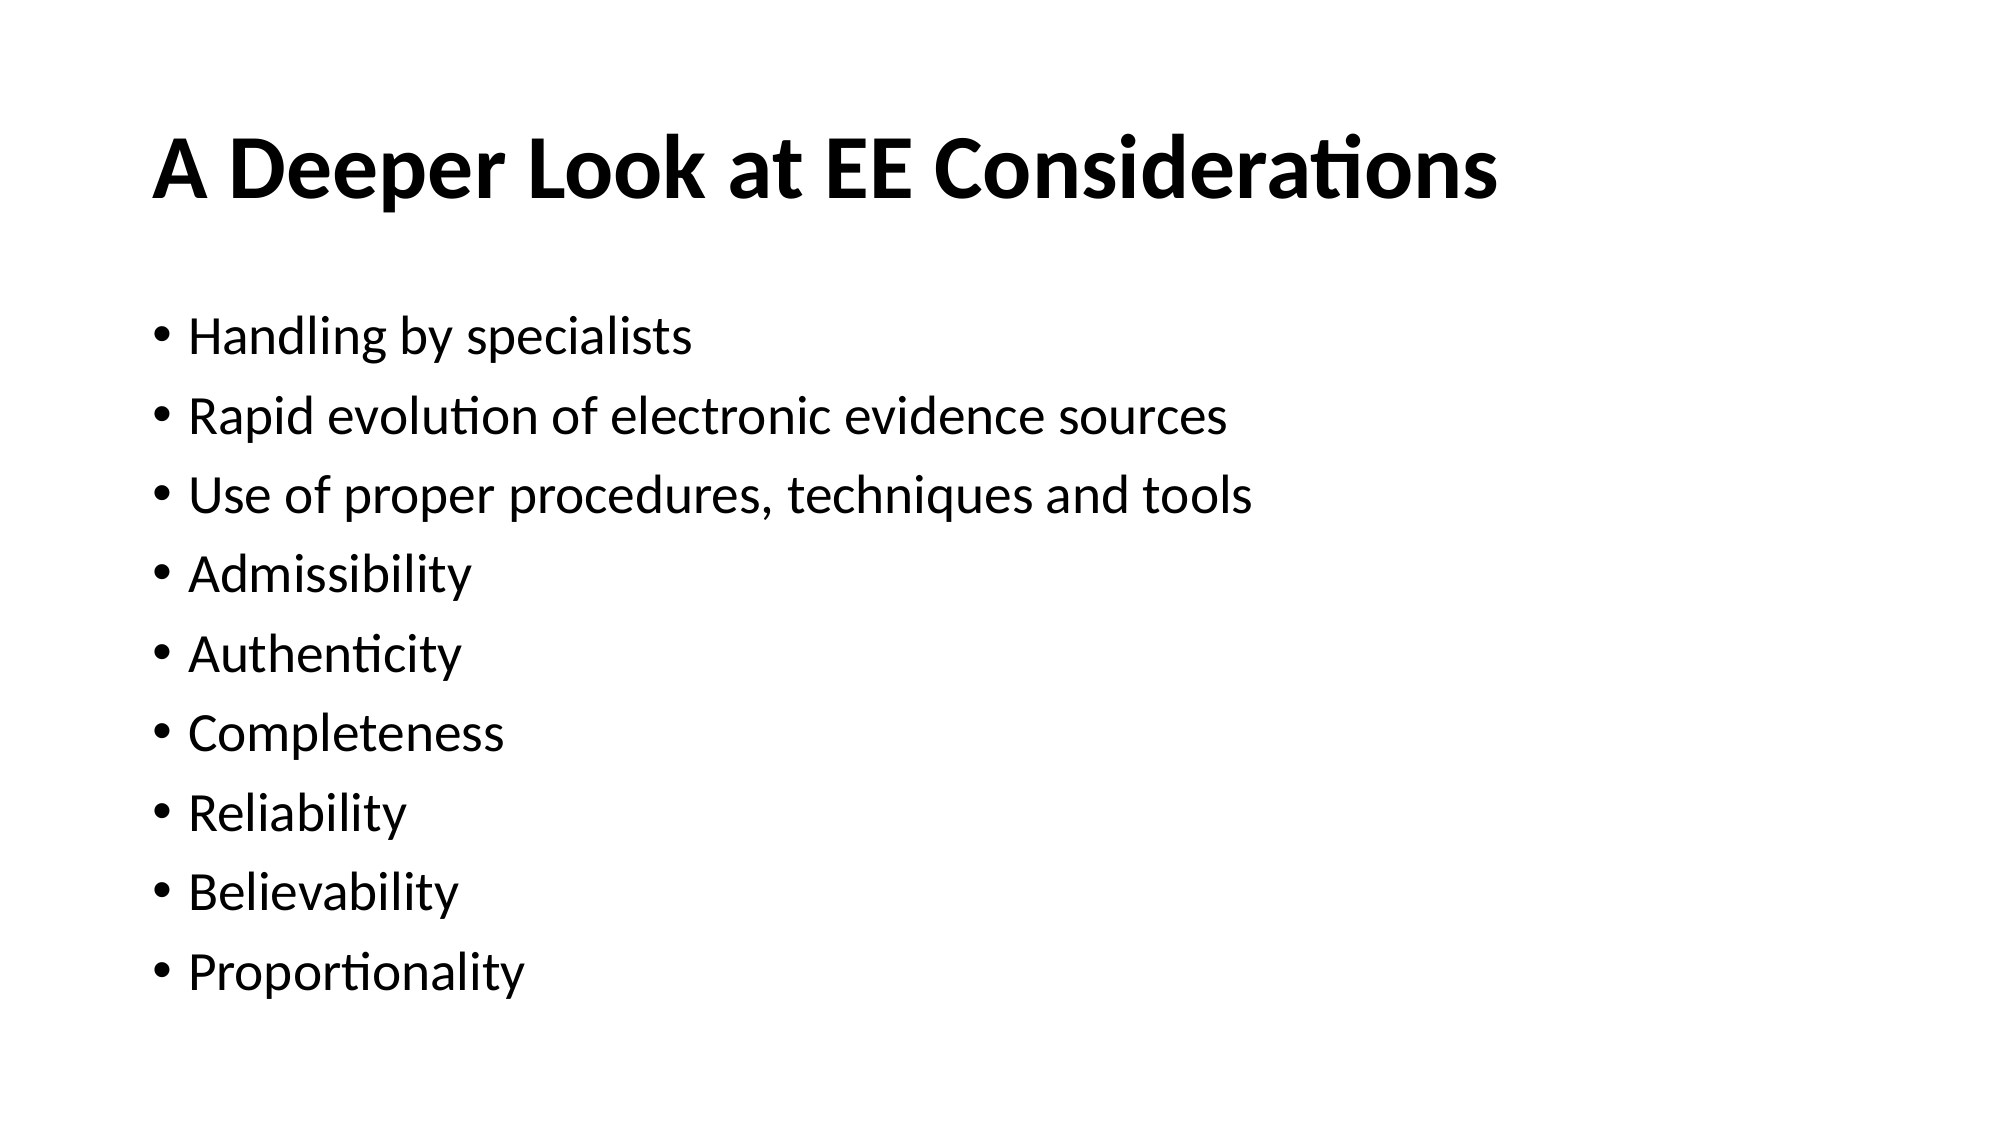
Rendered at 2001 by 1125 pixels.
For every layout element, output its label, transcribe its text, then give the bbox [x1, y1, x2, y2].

title A Deeper Look at EE Considerations [137, 59, 1863, 278]
list Handling by specialists Rapid evolution of electronic evidence sources Use of proper procedures, techniques and tools Admissibility Authenticity Completeness Reliability Believability Proportionality [137, 299, 1863, 1014]
